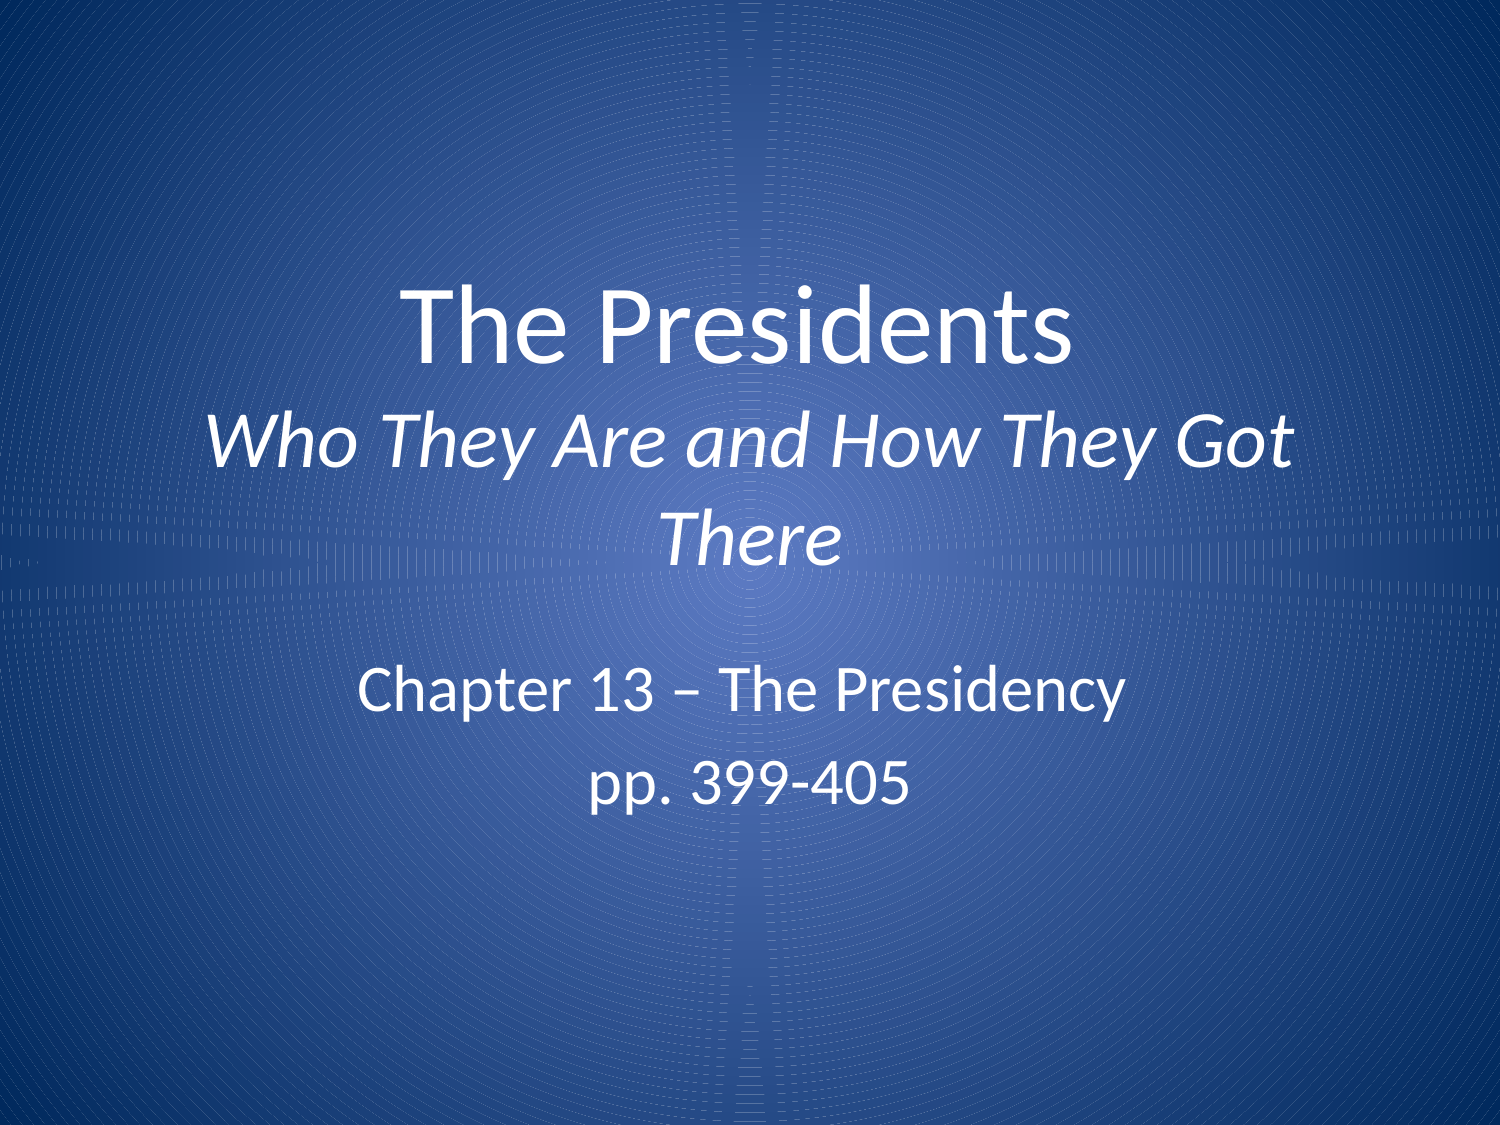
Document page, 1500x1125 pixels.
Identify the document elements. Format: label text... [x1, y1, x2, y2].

title The Presidents Who They Are and How They Got There [112, 241, 1388, 591]
subtitle Chapter 13 – The Presidency pp. 399-405 [225, 637, 1275, 925]
